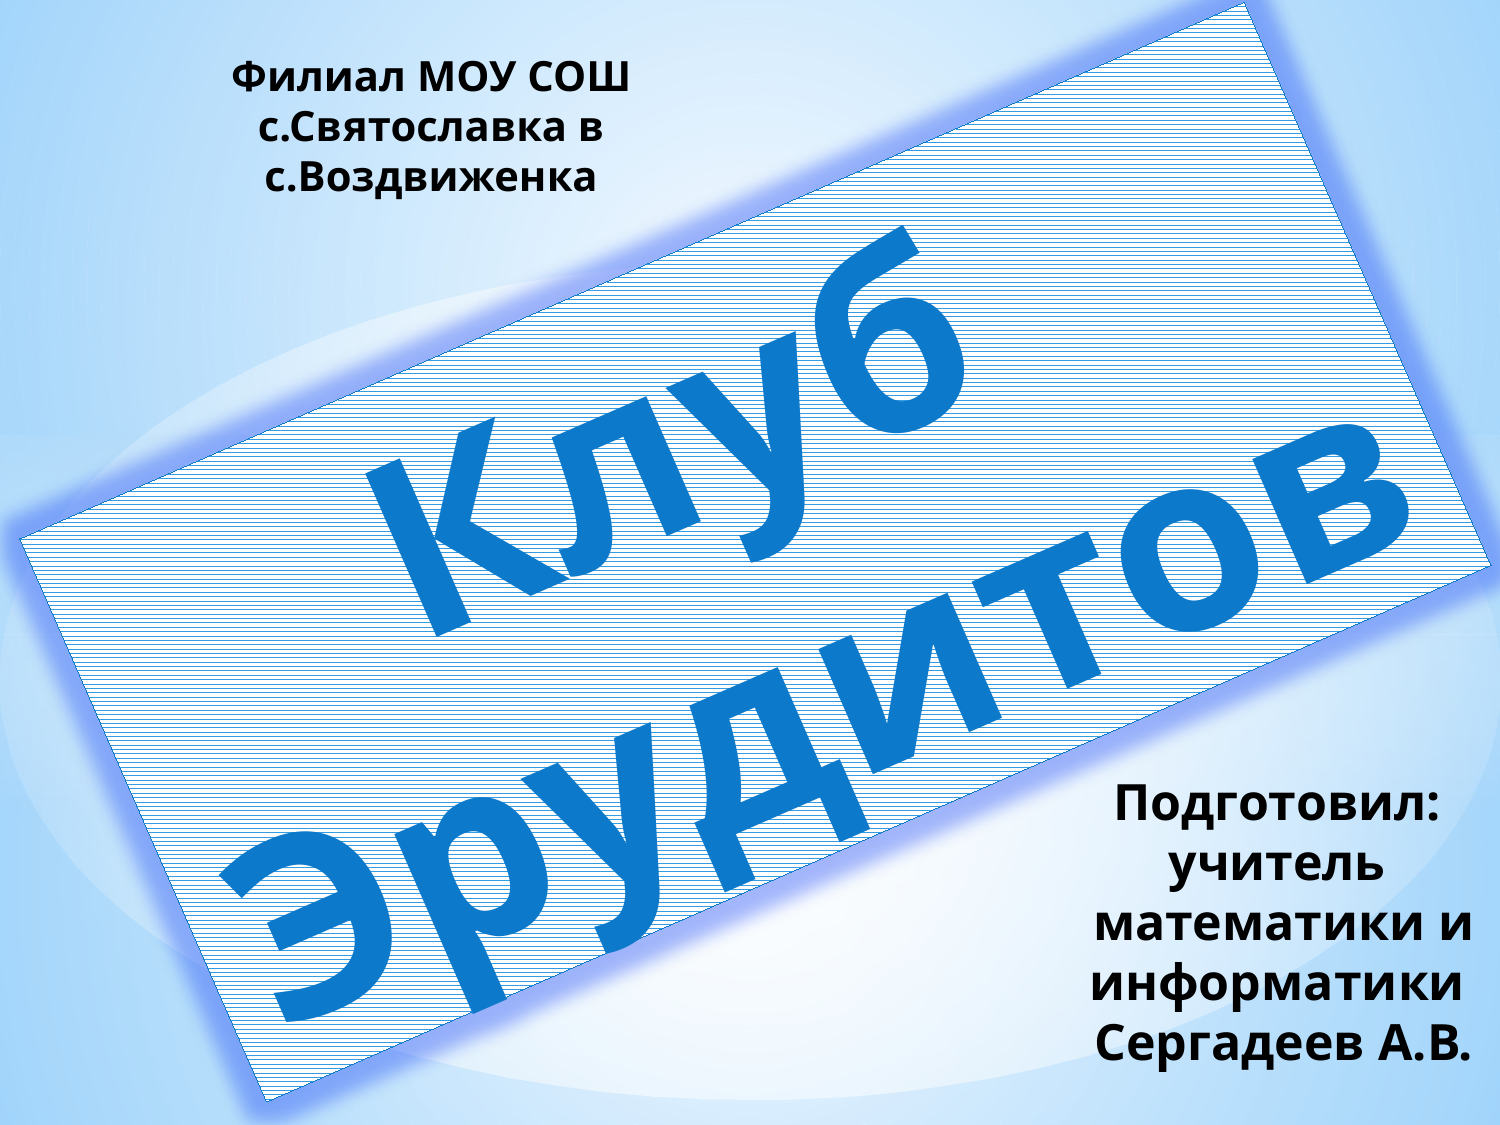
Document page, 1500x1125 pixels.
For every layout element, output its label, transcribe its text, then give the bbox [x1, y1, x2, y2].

text_box Филиал МОУ СОШ с.Святославка в с.Воздвиженка [76, 42, 786, 208]
text_box Подготовил: учитель математики и информатики Сергадеев А.В. [1062, 763, 1500, 1078]
text_box Клуб Эрудитов [19, 2, 1492, 1102]
